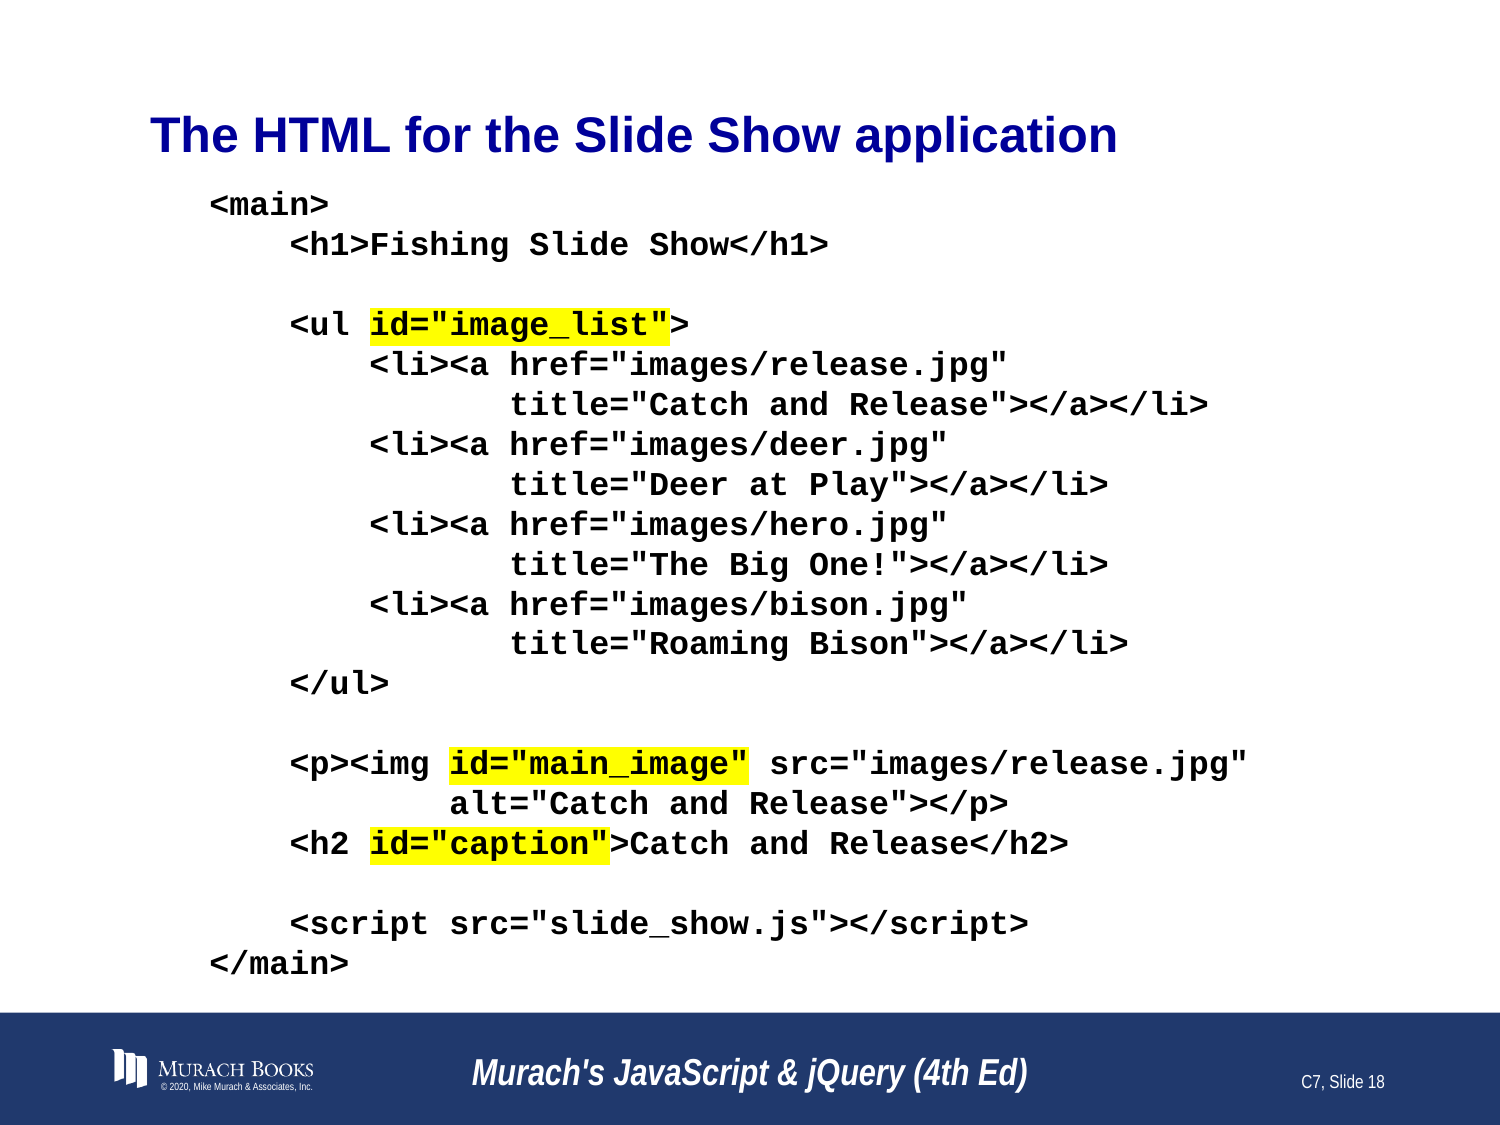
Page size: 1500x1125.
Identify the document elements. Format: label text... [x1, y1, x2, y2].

list <main> <h1>Fishing Slide Show</h1> <ul id="image_list"> <li><a href="images/release.jpg" title="Catch and Release"></a></li> <li><a href="images/deer.jpg" title="Deer at Play"></a></li> <li><a href="images/hero.jpg" title="The Big One!"></a></li> <li><a href="images/bison.jpg" title="Roaming Bison"></a></li> </ul> <p><img id="main_image" src="images/release.jpg" alt="Catch and Release"></p> <h2 id="caption">Catch and Release</h2> <script src="slide_show.js"></script> </main> [137, 174, 1350, 975]
title The HTML for the Slide Show application [150, 102, 1350, 164]
slide_number Murach's JavaScript & jQuery (4th Ed) [463, 1025, 1050, 1100]
footer © 2020, Mike Murach & Associates, Inc. [12, 1025, 463, 1100]
slide_number C7, Slide 18 [1087, 1025, 1400, 1100]
